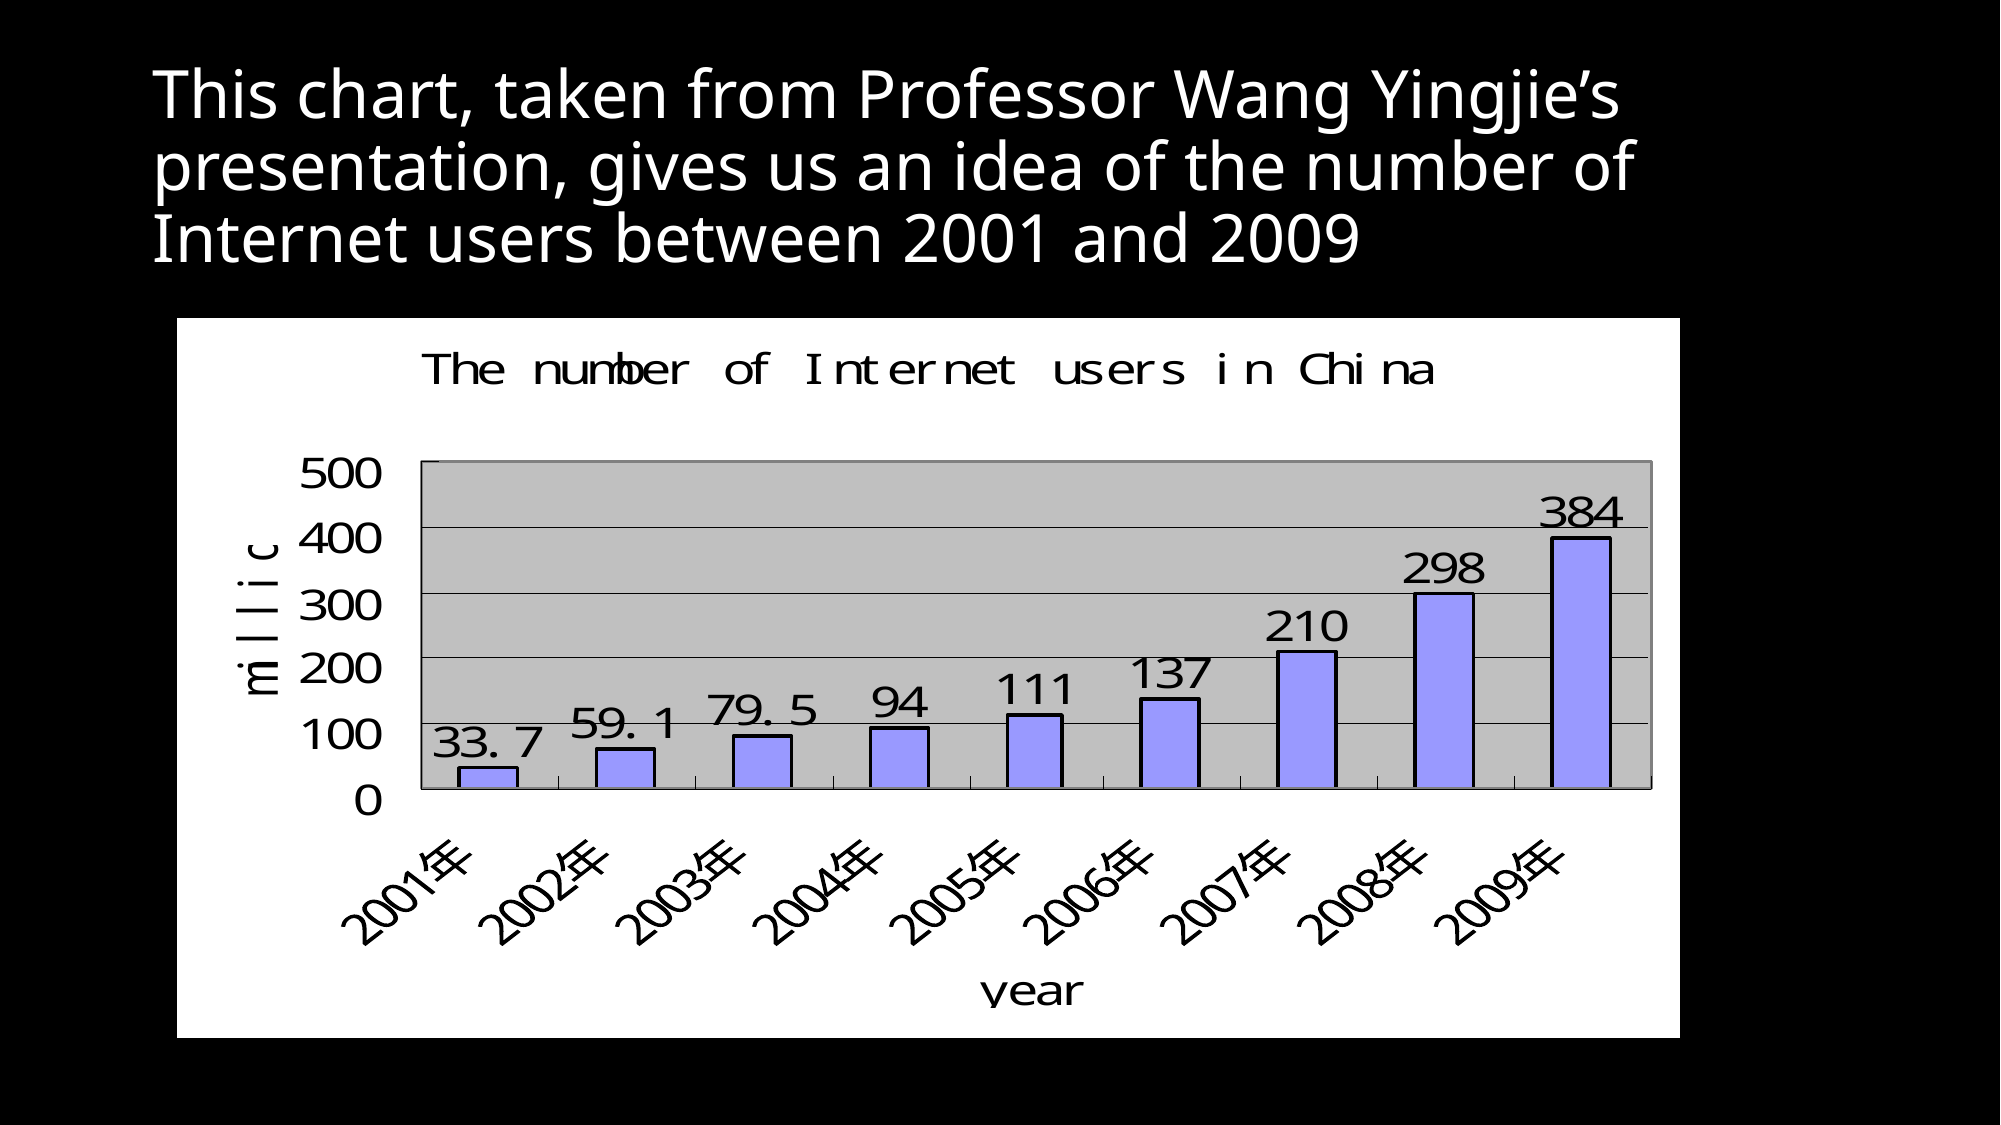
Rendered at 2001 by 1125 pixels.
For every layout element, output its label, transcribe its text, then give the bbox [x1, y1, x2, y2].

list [157, 302, 1703, 1053]
title This chart, taken from Professor Wang Yingjie’s presentation, gives us an idea of the number of Internet users between 2001 and 2009 [137, 59, 1863, 278]
